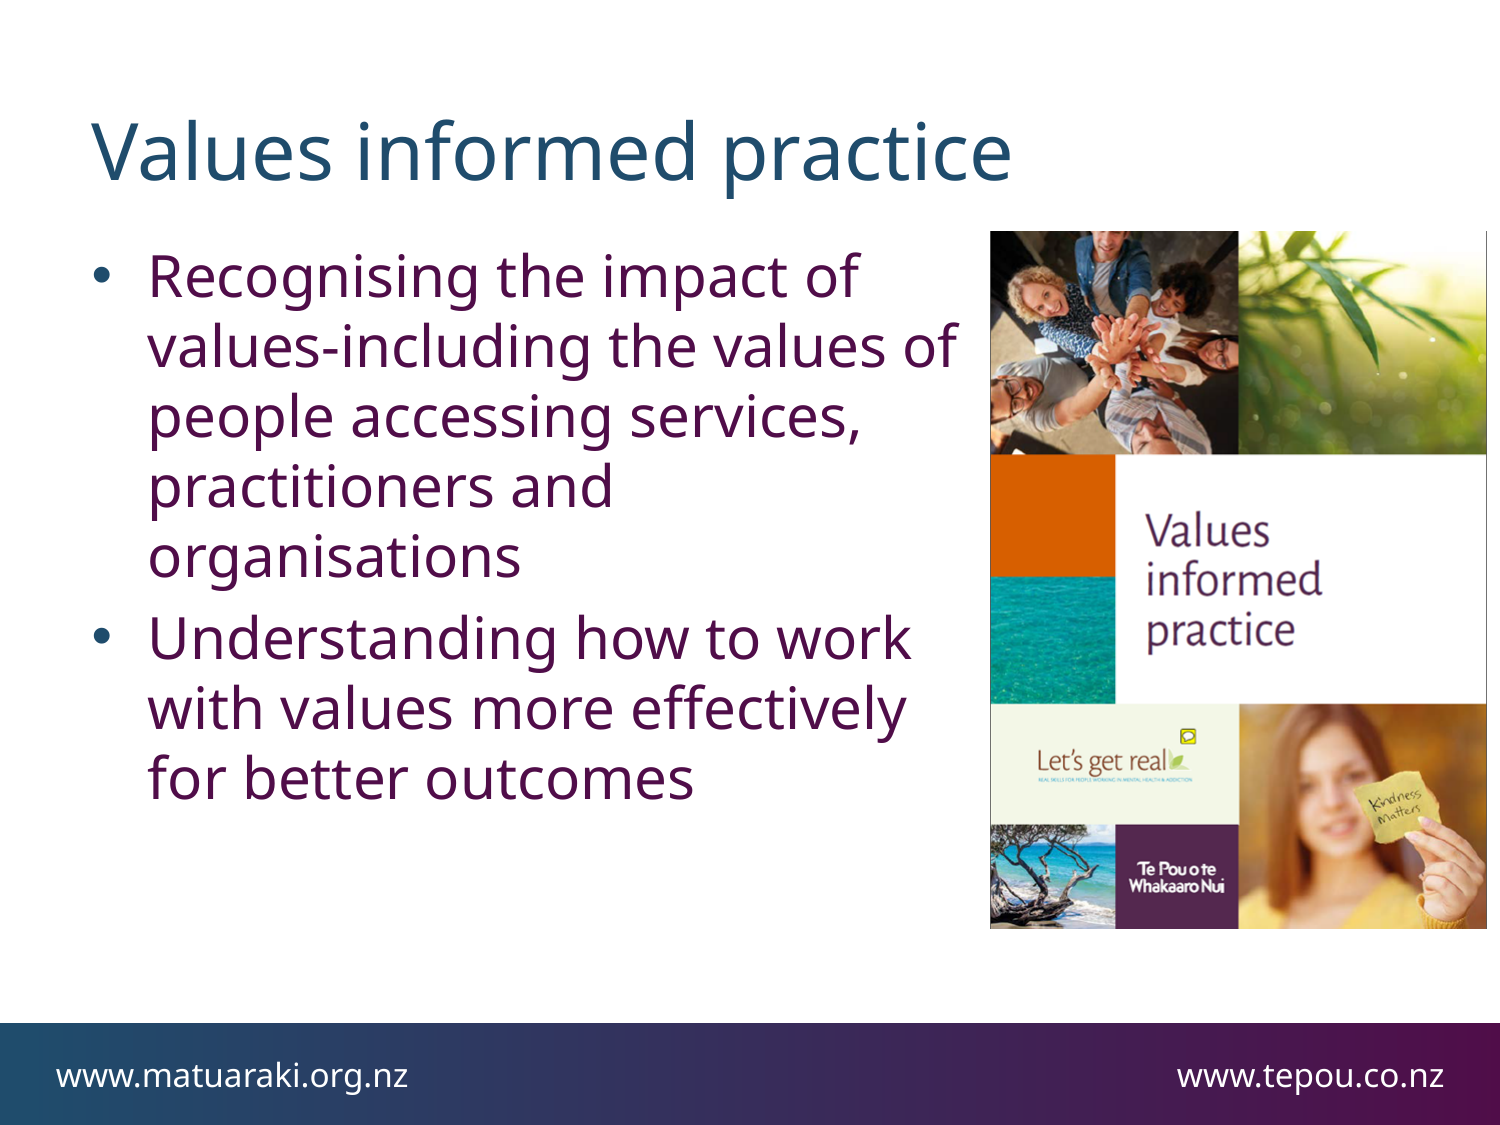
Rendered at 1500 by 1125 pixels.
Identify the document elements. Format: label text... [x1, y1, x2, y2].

list Recognising the impact of values-including the values of people accessing services, practitioners and organisations Understanding how to work with values more effectively for better outcomes [76, 231, 987, 929]
picture [989, 231, 1487, 929]
title Values informed practice [76, 66, 1427, 232]
